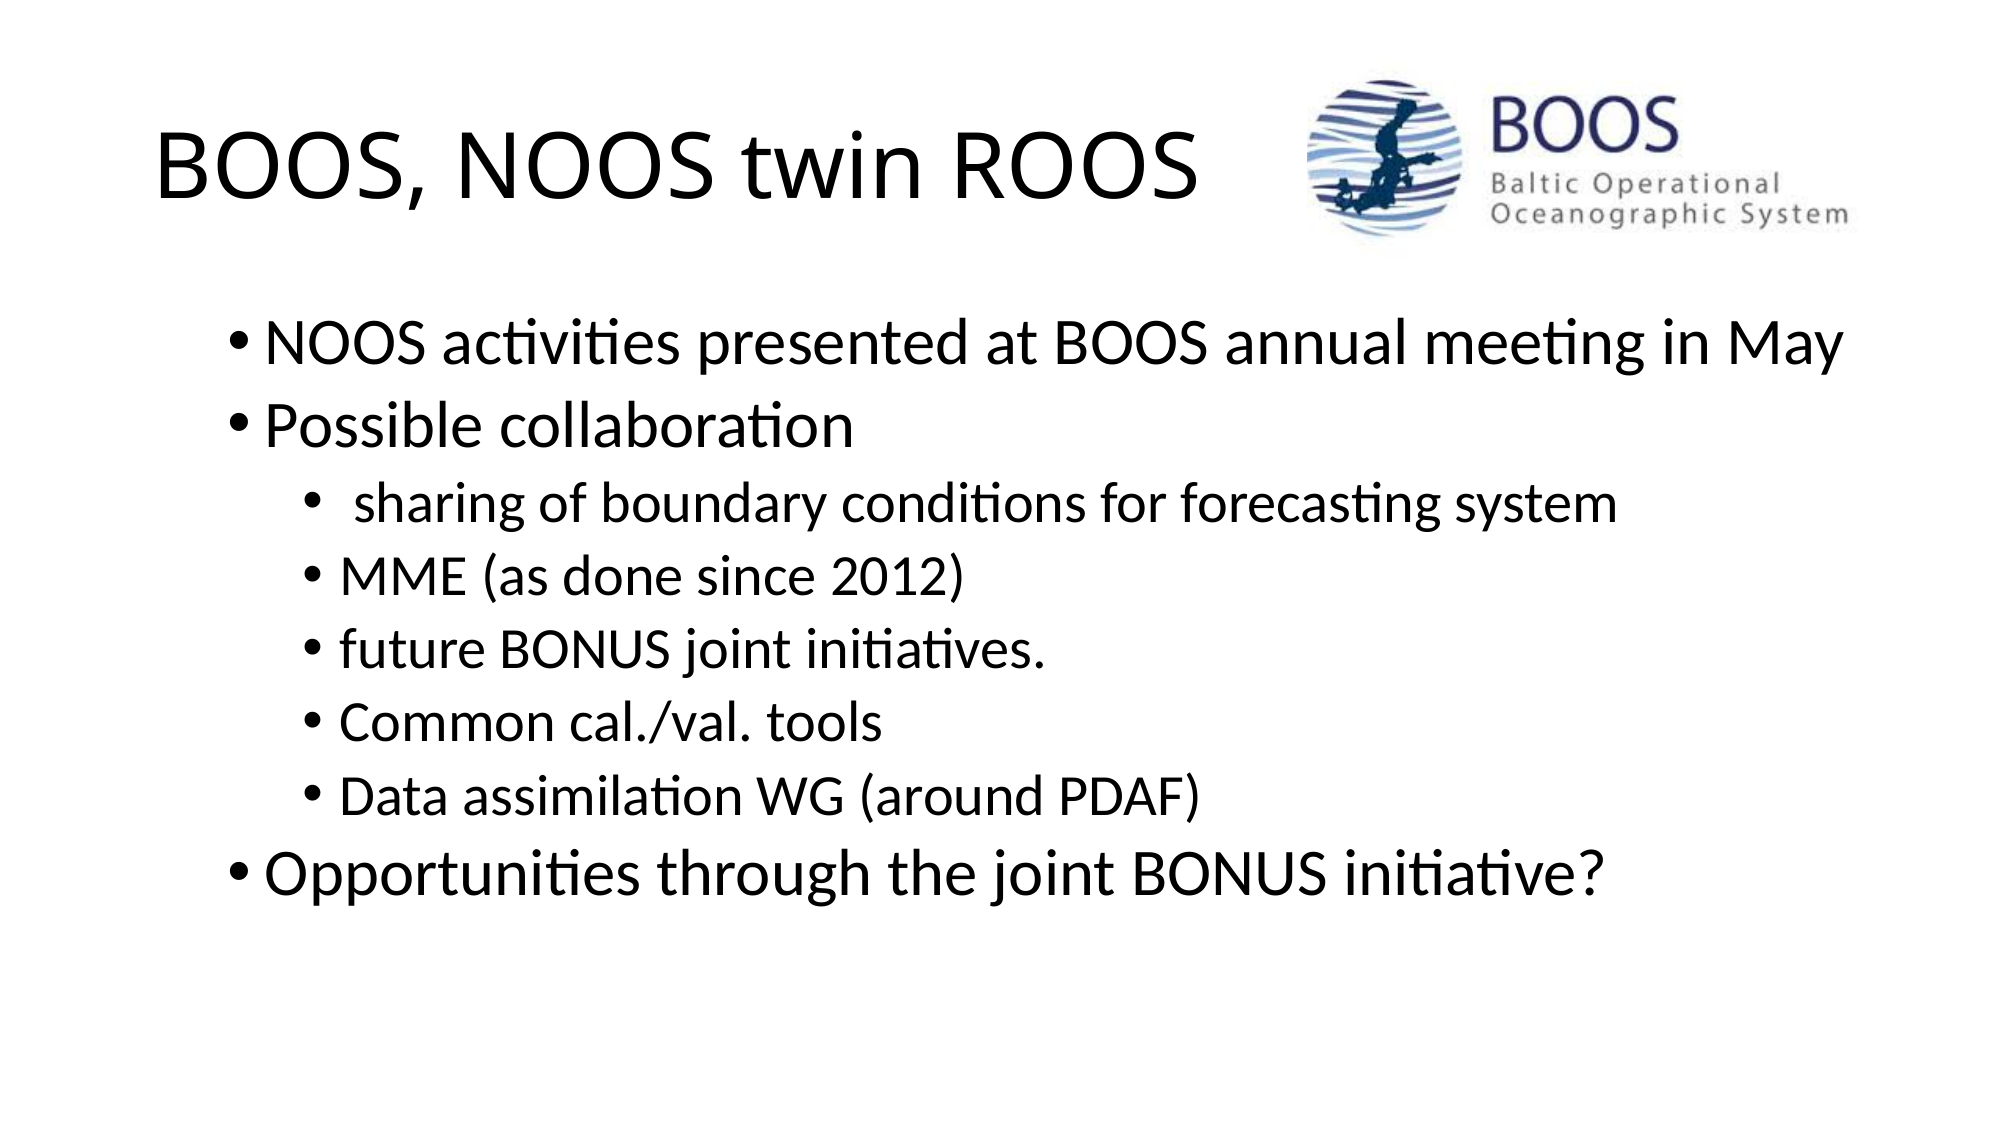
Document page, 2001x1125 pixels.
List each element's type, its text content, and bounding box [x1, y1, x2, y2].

picture [1307, 57, 1863, 280]
list NOOS activities presented at BOOS annual meeting in May Possible collaboration sharing of boundary conditions for forecasting system MME (as done since 2012) future BONUS joint initiatives. Common cal./val. tools Data assimilation WG (around PDAF) Opportunities through the joint BONUS initiative? [137, 299, 1863, 1014]
title BOOS, NOOS twin ROOS [137, 59, 1307, 278]
